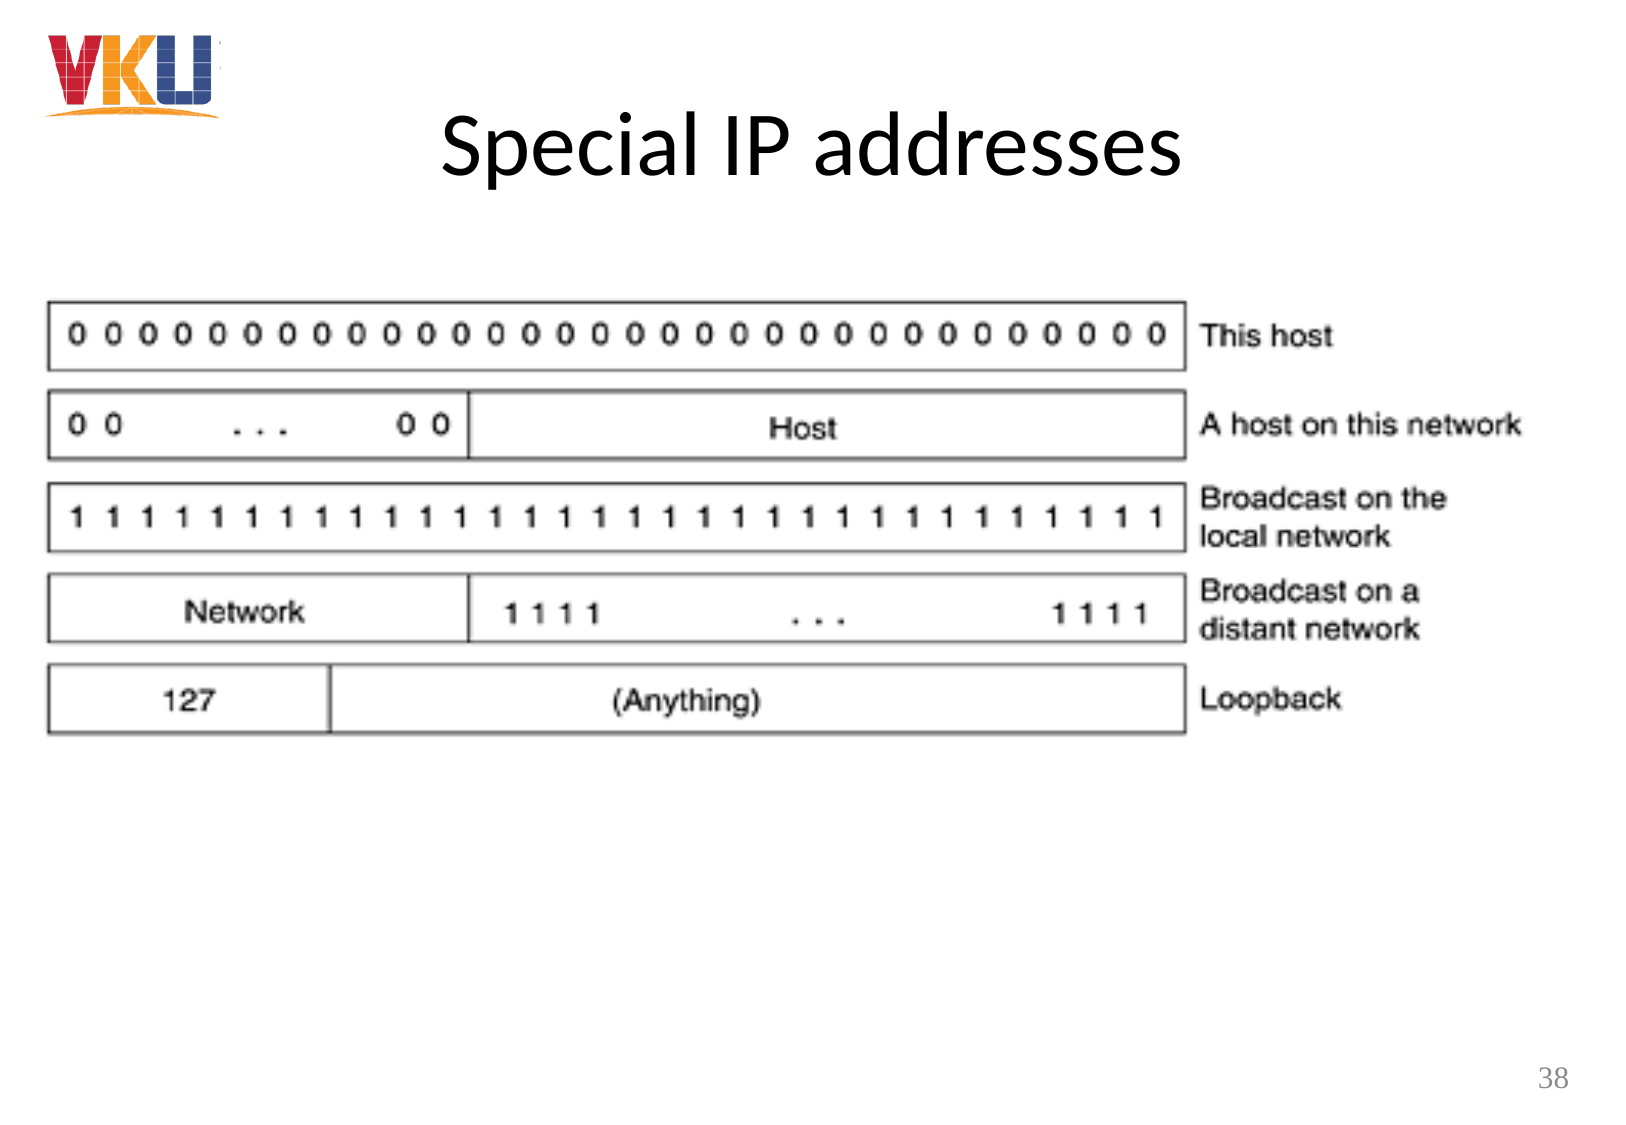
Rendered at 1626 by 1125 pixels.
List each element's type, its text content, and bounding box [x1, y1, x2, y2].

picture [30, 285, 1544, 758]
slide_number 38 [1245, 1051, 1585, 1102]
title Special IP addresses [81, 45, 1544, 233]
picture [32, 21, 228, 129]
